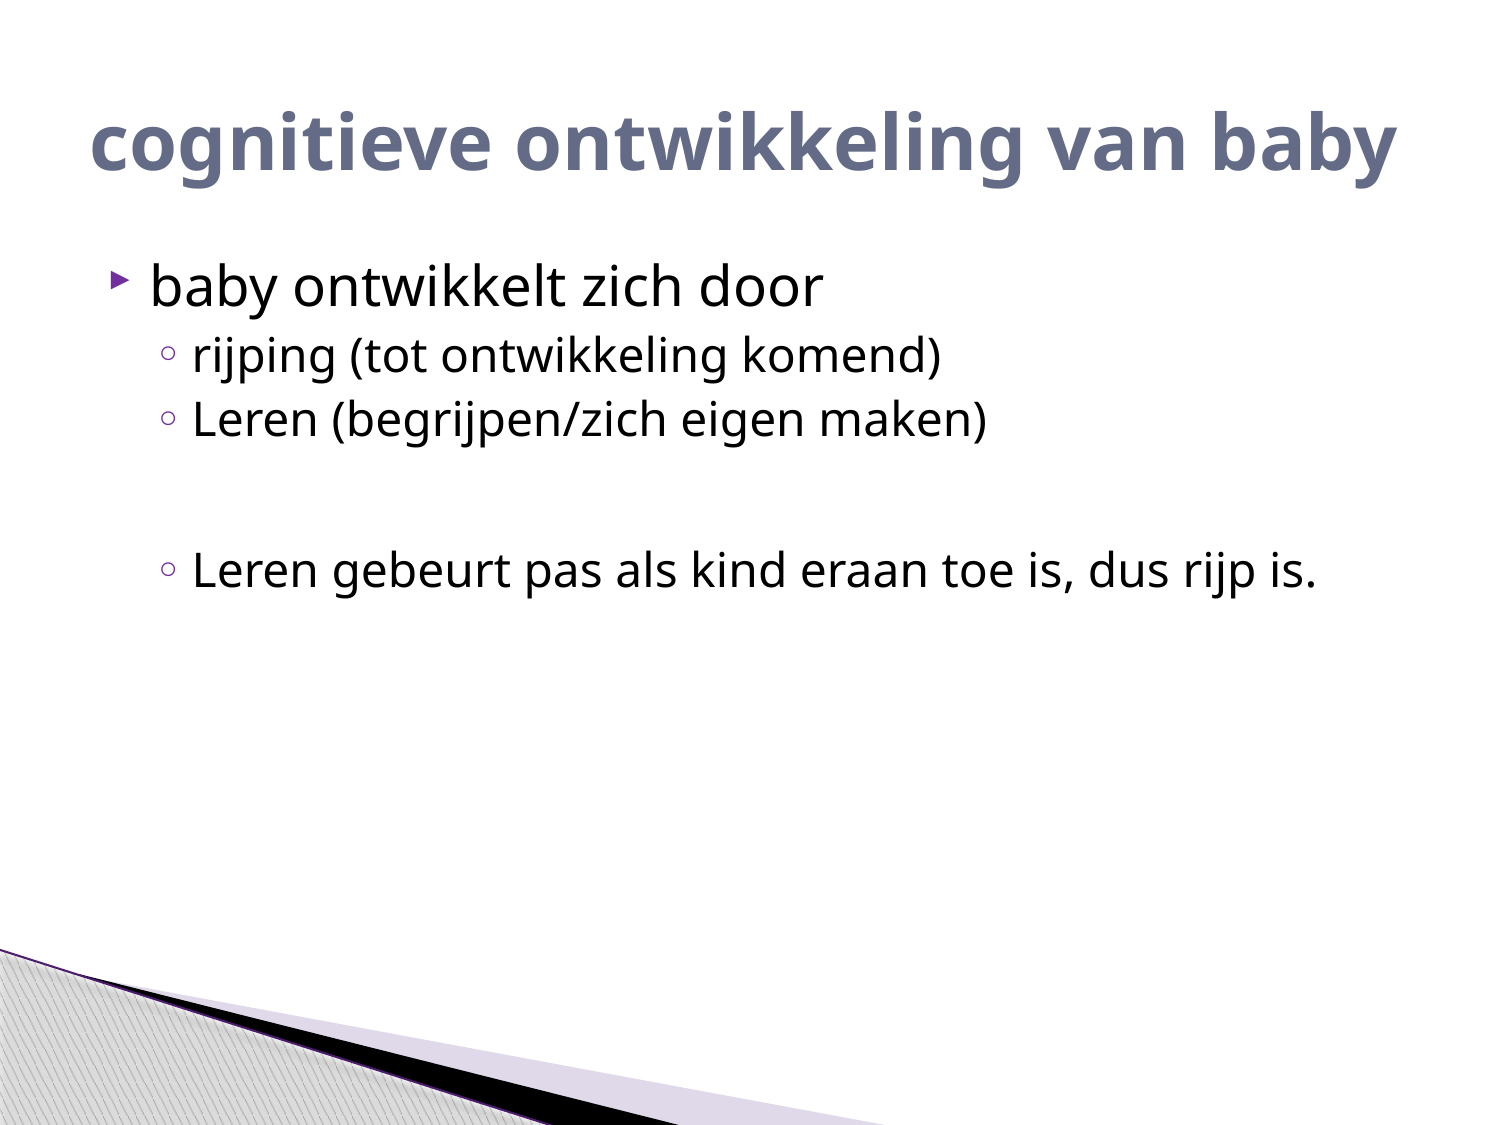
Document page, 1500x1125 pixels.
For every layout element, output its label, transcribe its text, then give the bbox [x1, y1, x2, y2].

title cognitieve ontwikkeling van baby [75, 45, 1425, 233]
list baby ontwikkelt zich door rijping (tot ontwikkeling komend) Leren (begrijpen/zich eigen maken) Leren gebeurt pas als kind eraan toe is, dus rijp is. [75, 243, 1425, 986]
